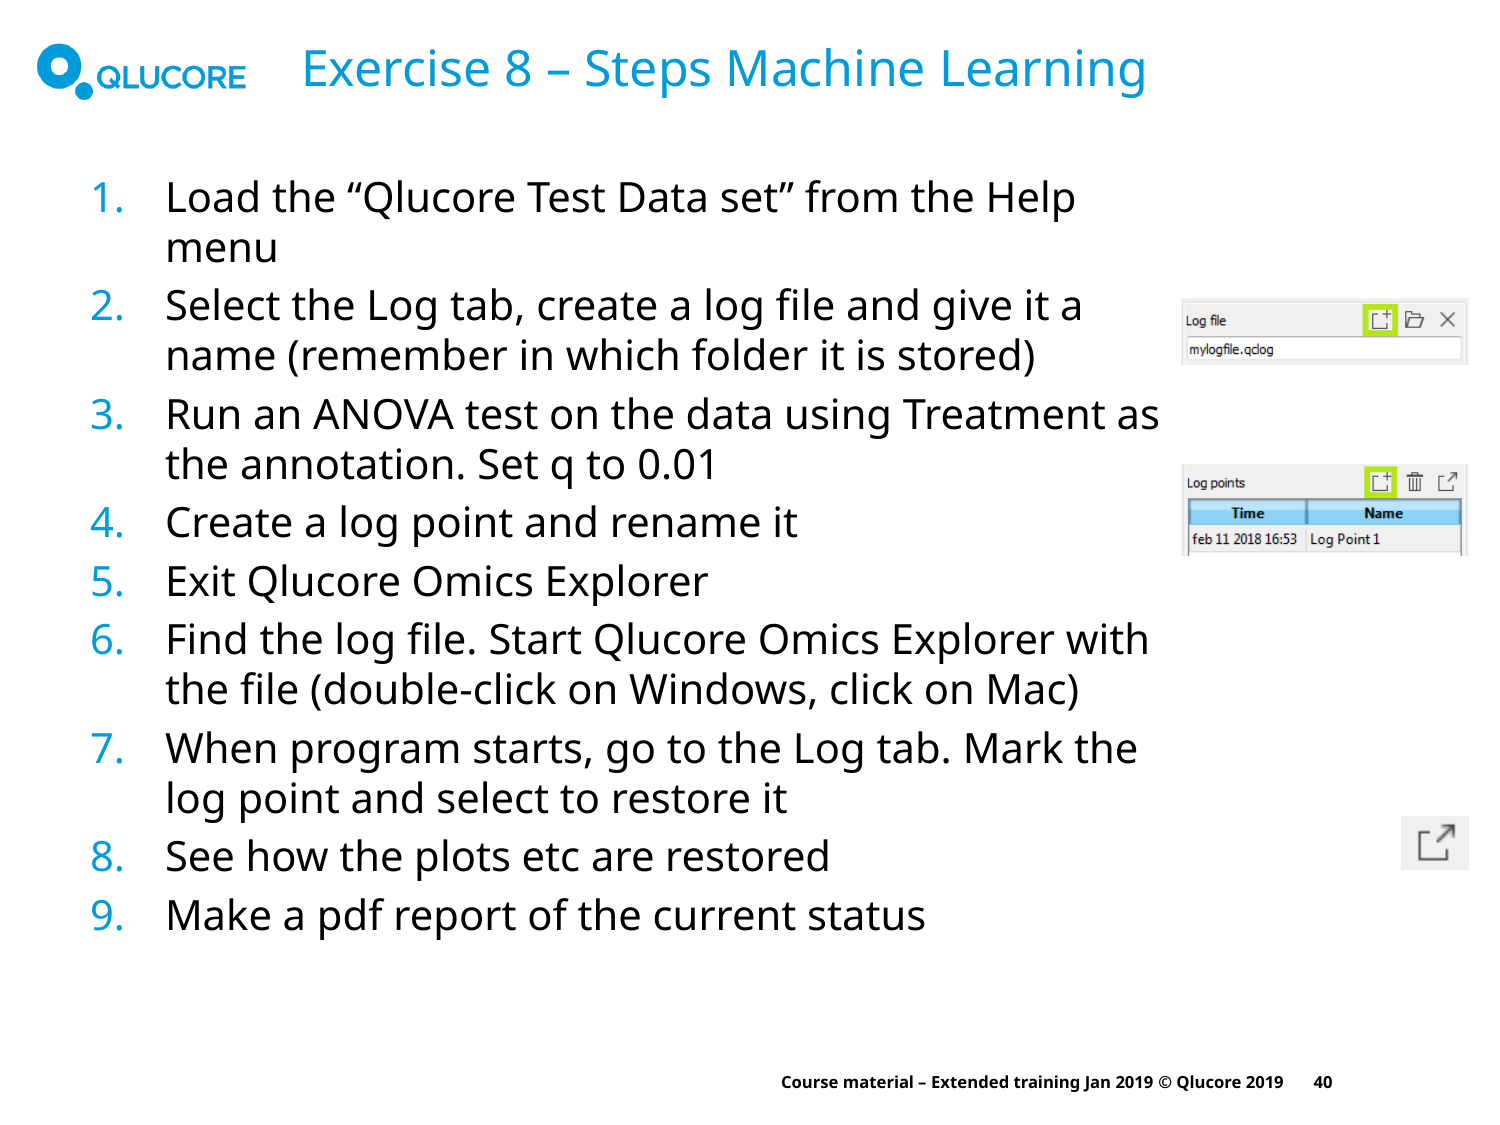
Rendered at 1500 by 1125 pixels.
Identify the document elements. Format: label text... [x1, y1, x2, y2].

picture [1181, 298, 1470, 366]
title Exercise 8 – Steps Machine Learning [286, 8, 1445, 125]
list Load the “Qlucore Test Data set” from the Help menu Select the Log tab, create a log file and give it a name (remember in which folder it is stored) Run an ANOVA test on the data using Treatment as the annotation. Set q to 0.01 Create a log point and rename it Exit Qlucore Omics Explorer Find the log file. Start Qlucore Omics Explorer with the file (double-click on Windows, click on Mac) When program starts, go to the Log tab. Mark the log point and select to restore it See how the plots etc are restored Make a pdf report of the current status [75, 163, 1215, 1052]
picture [1401, 815, 1470, 870]
picture [1181, 463, 1470, 556]
